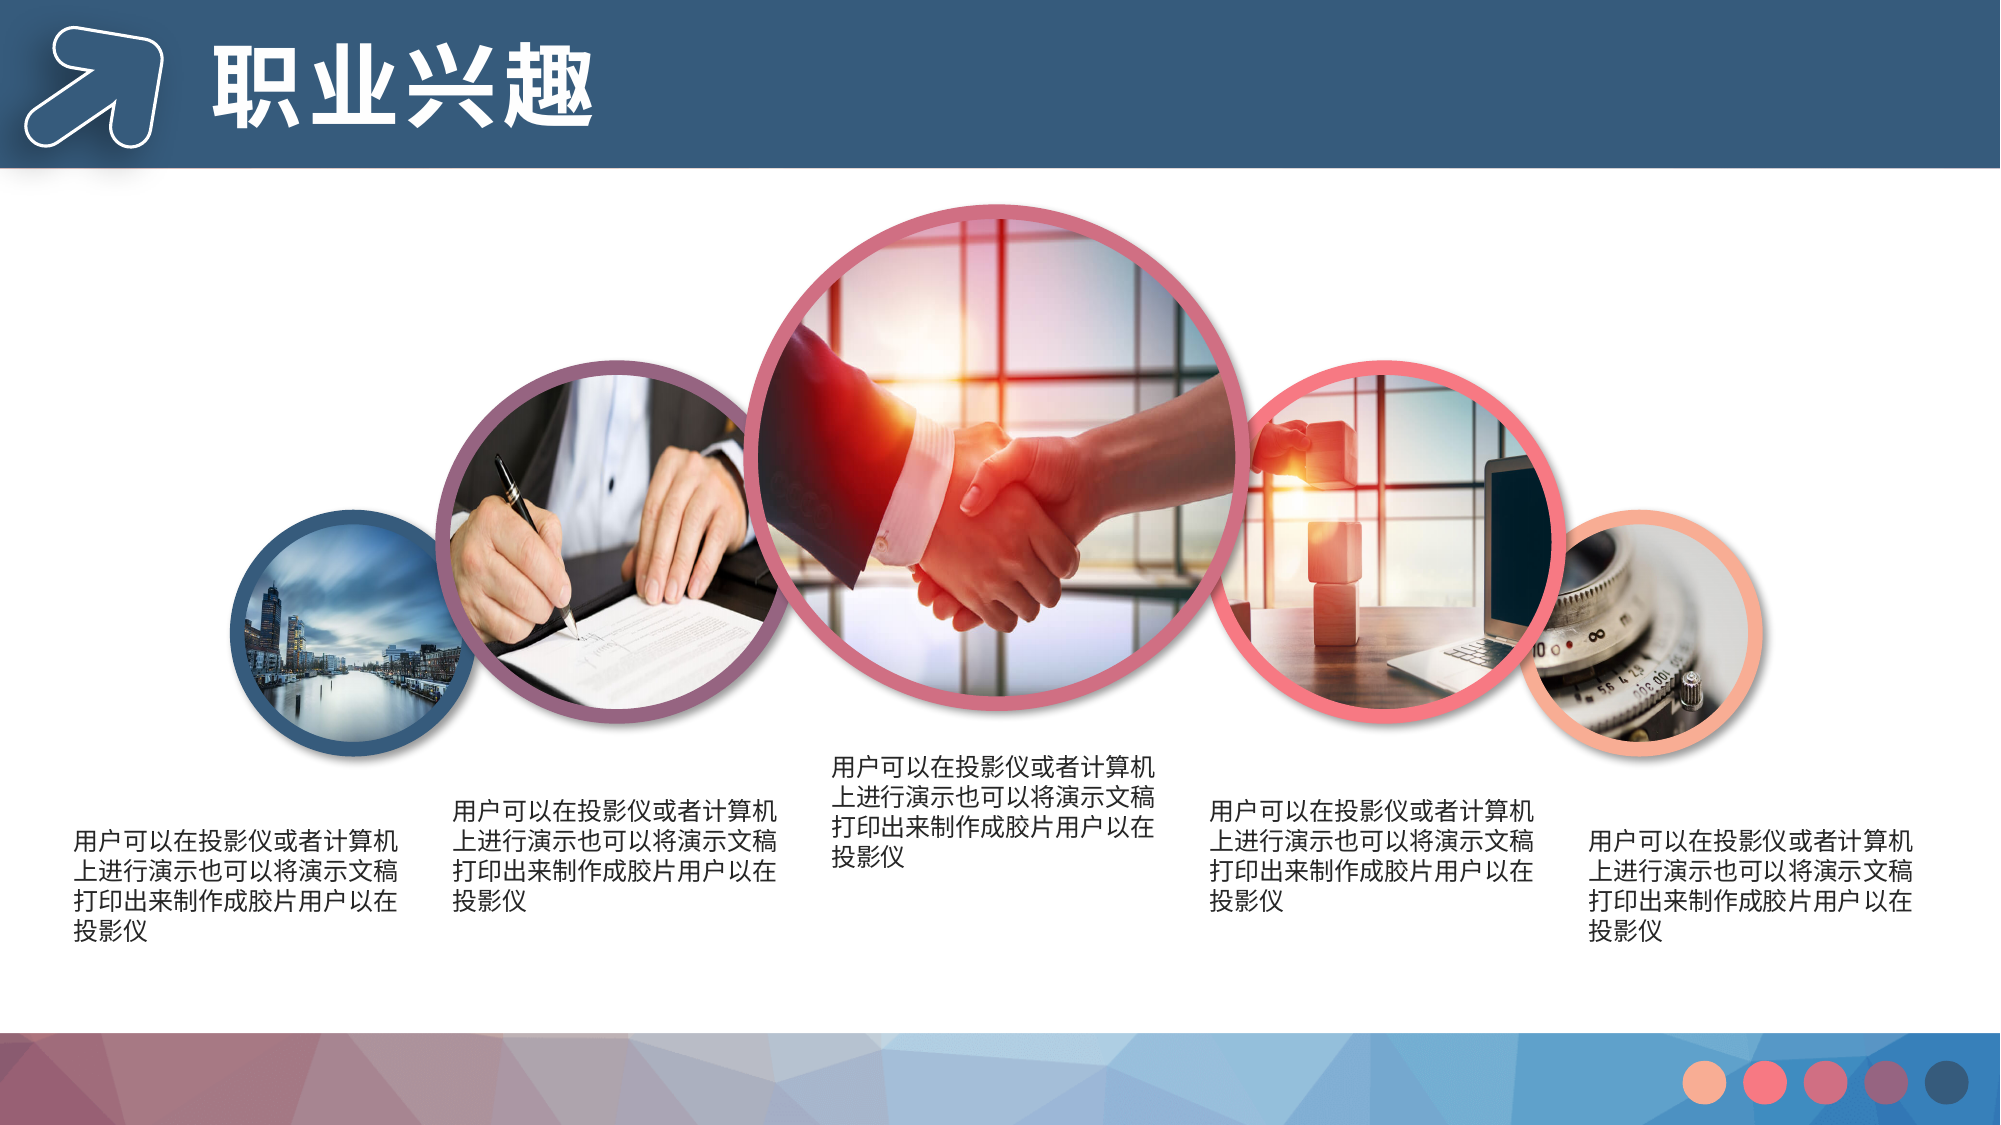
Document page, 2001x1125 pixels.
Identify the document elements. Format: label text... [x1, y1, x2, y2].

text_box 职业兴趣 [195, 21, 611, 147]
text_box [1923, 1059, 1970, 1106]
text_box [1216, 366, 1560, 718]
text_box [1742, 1059, 1788, 1106]
picture [0, 1034, 2000, 1125]
text_box [1802, 1059, 1849, 1106]
text_box 用户可以在投影仪或者计算机上进行演示也可以将演示文稿打印出来制作成胶片用户以在投影仪 [1194, 788, 1569, 923]
text_box [236, 515, 470, 751]
text_box 用户可以在投影仪或者计算机上进行演示也可以将演示文稿打印出来制作成胶片用户以在投影仪 [1573, 818, 1948, 953]
text_box [1863, 1059, 1910, 1106]
text_box [24, 26, 164, 149]
text_box 用户可以在投影仪或者计算机上进行演示也可以将演示文稿打印出来制作成胶片用户以在投影仪 [437, 788, 812, 923]
text_box [441, 366, 785, 718]
text_box [1526, 515, 1757, 751]
text_box [0, 0, 2000, 169]
text_box 用户可以在投影仪或者计算机上进行演示也可以将演示文稿打印出来制作成胶片用户以在投影仪 [816, 744, 1191, 879]
text_box 用户可以在投影仪或者计算机上进行演示也可以将演示文稿打印出来制作成胶片用户以在投影仪 [59, 818, 434, 953]
text_box [0, 169, 2000, 1034]
text_box [1681, 1059, 1728, 1106]
text_box [749, 210, 1244, 705]
